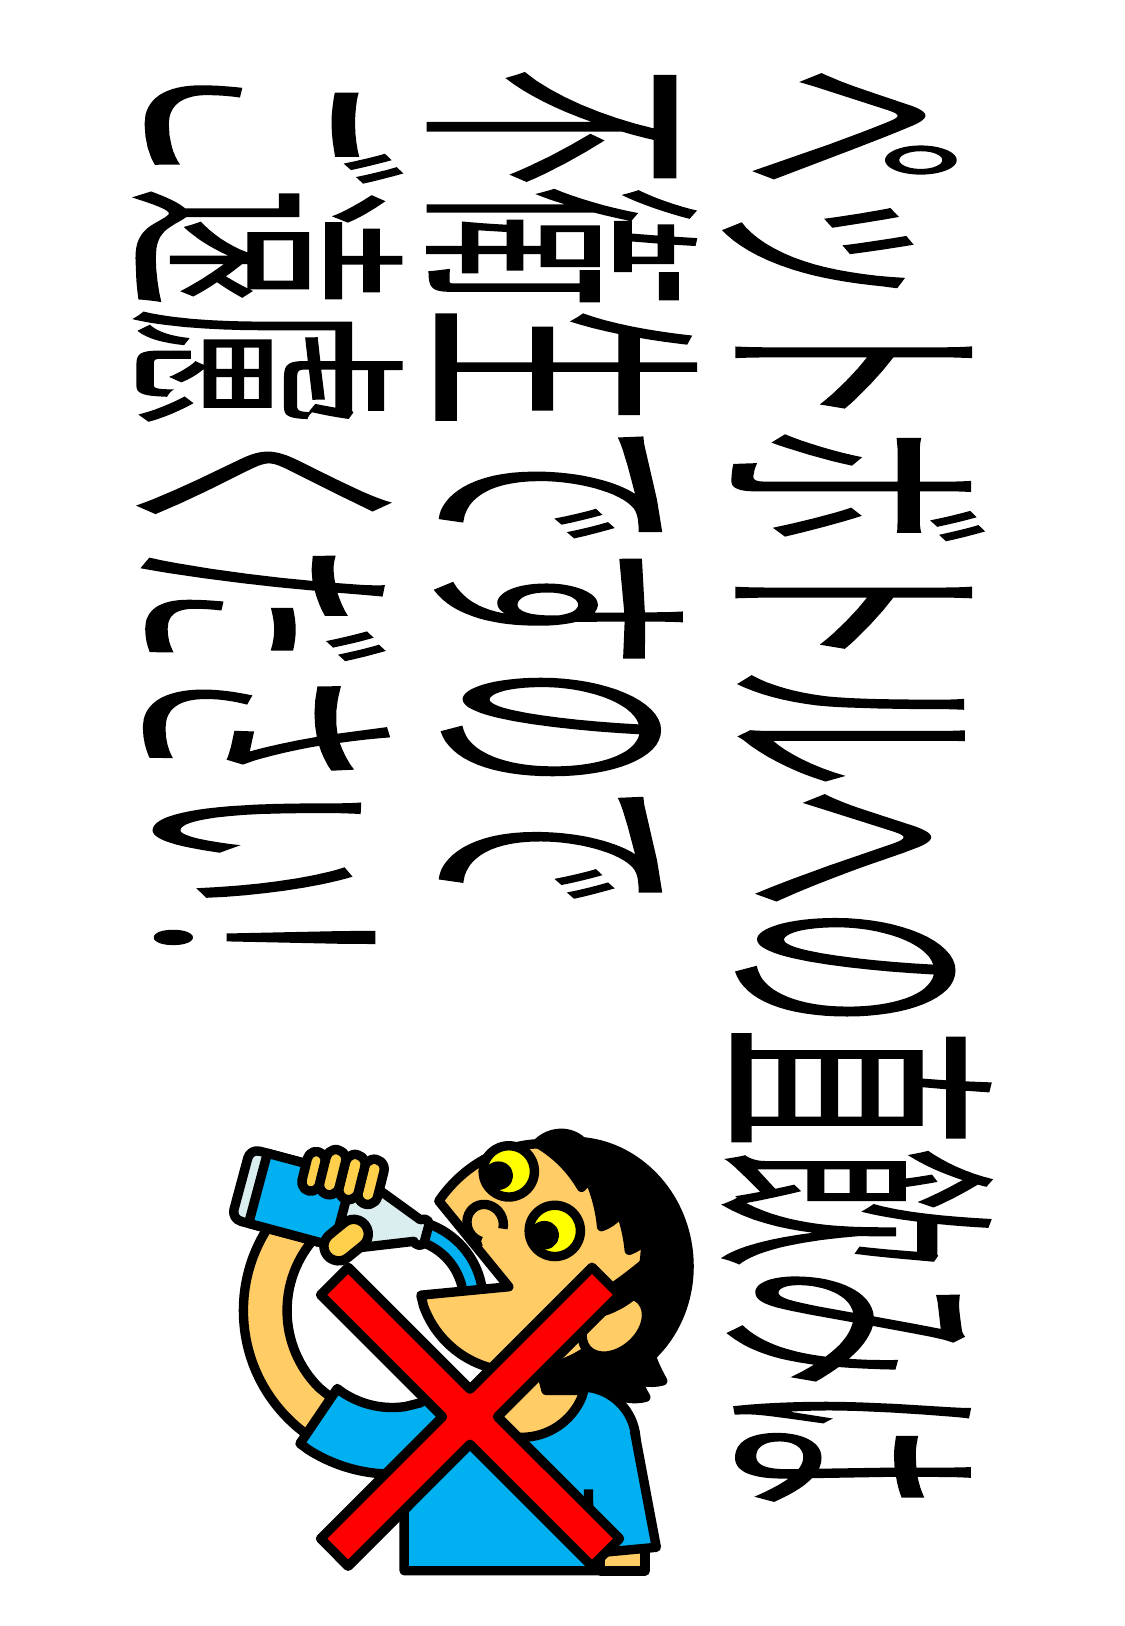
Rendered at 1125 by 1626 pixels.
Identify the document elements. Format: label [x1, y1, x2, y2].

text_box [237, 1122, 689, 1572]
